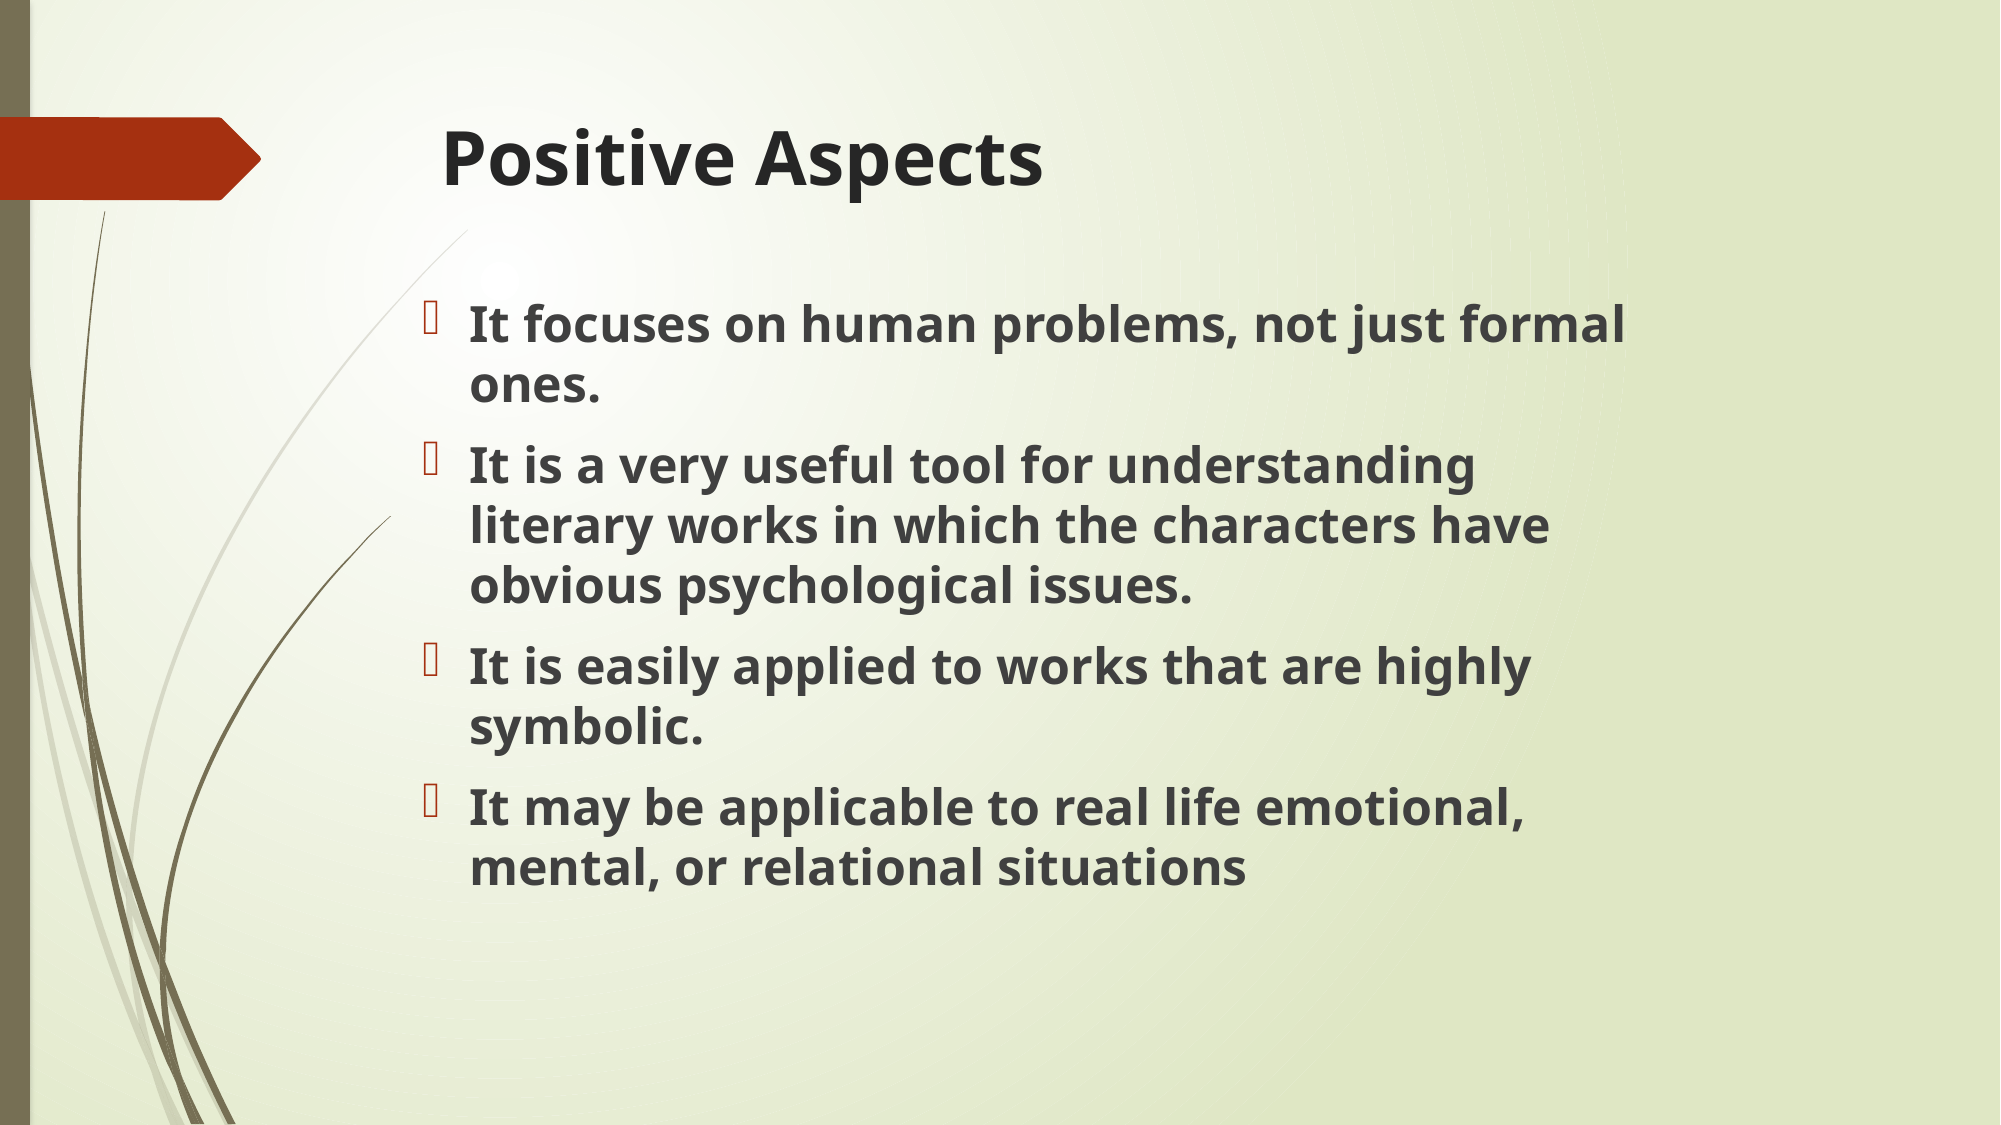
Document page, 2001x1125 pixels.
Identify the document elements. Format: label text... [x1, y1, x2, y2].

title Positive Aspects [425, 102, 1888, 313]
list It focuses on human problems, not just formal ones. It is a very useful tool for understanding literary works in which the characters have obvious psychological issues. It is easily applied to works that are highly symbolic. It may be applicable to real life emotional, mental, or relational situations [332, 285, 1662, 1012]
